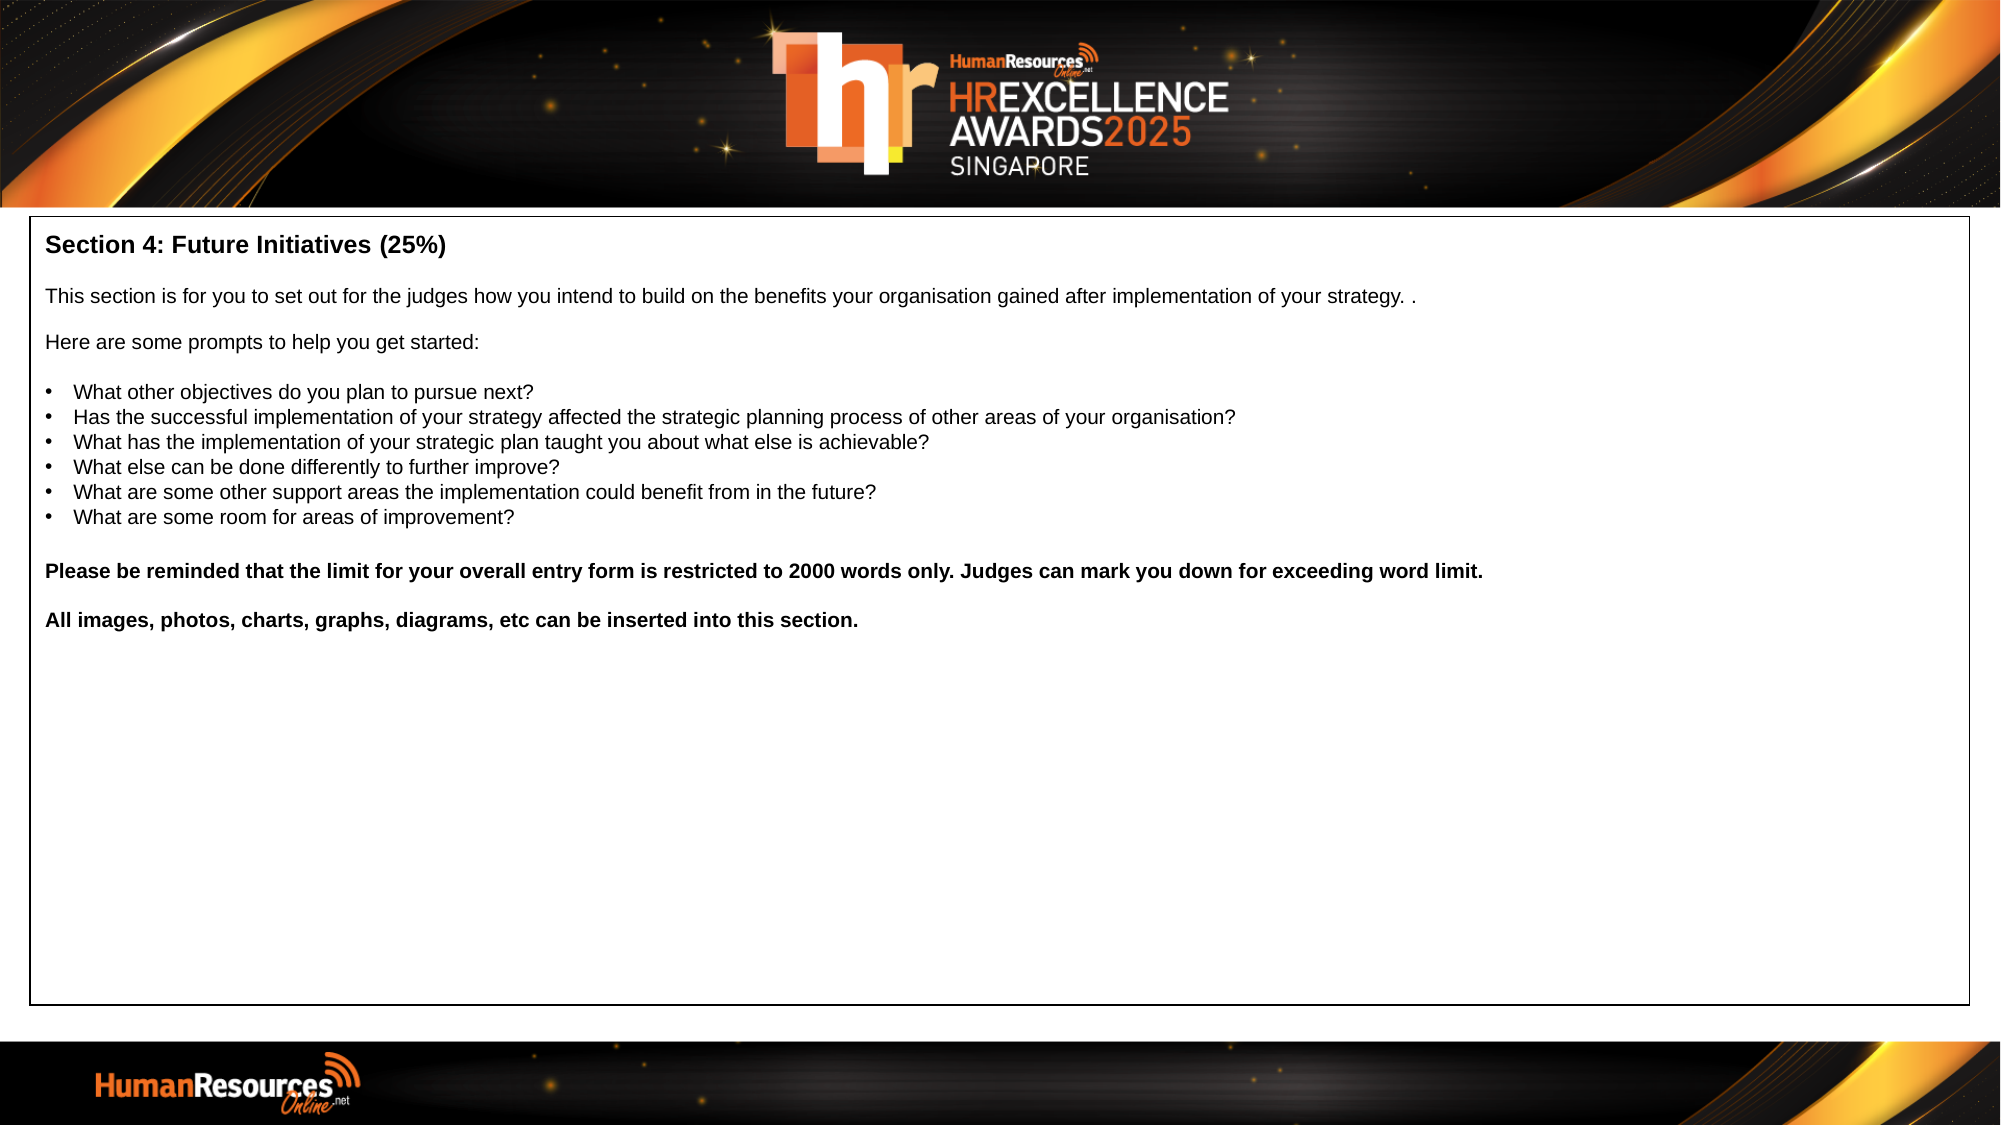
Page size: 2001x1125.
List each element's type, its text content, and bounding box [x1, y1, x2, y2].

picture [0, 0, 2001, 1125]
text_box Section 4: Future Initiatives (25%) This section is for you to set out for the judges how you intend to build on the benefits your organisation gained after implementation of your strategy. . Here are some prompts to help you get started: What other objectives do you plan to pursue next? Has the successful implementation of your strategy affected the strategic planning process of other areas of your organisation? What has the implementation of your strategic plan taught you about what else is achievable? What else can be done differently to further improve? What are some other support areas the implementation could benefit from in the future? What are some room for areas of improvement? Please be reminded that the limit for your overall entry form is restricted to 2000 words only. Judges can mark you down for exceeding word limit. All images, photos, charts, graphs, diagrams, etc can be inserted into this section. [30, 216, 1970, 1005]
